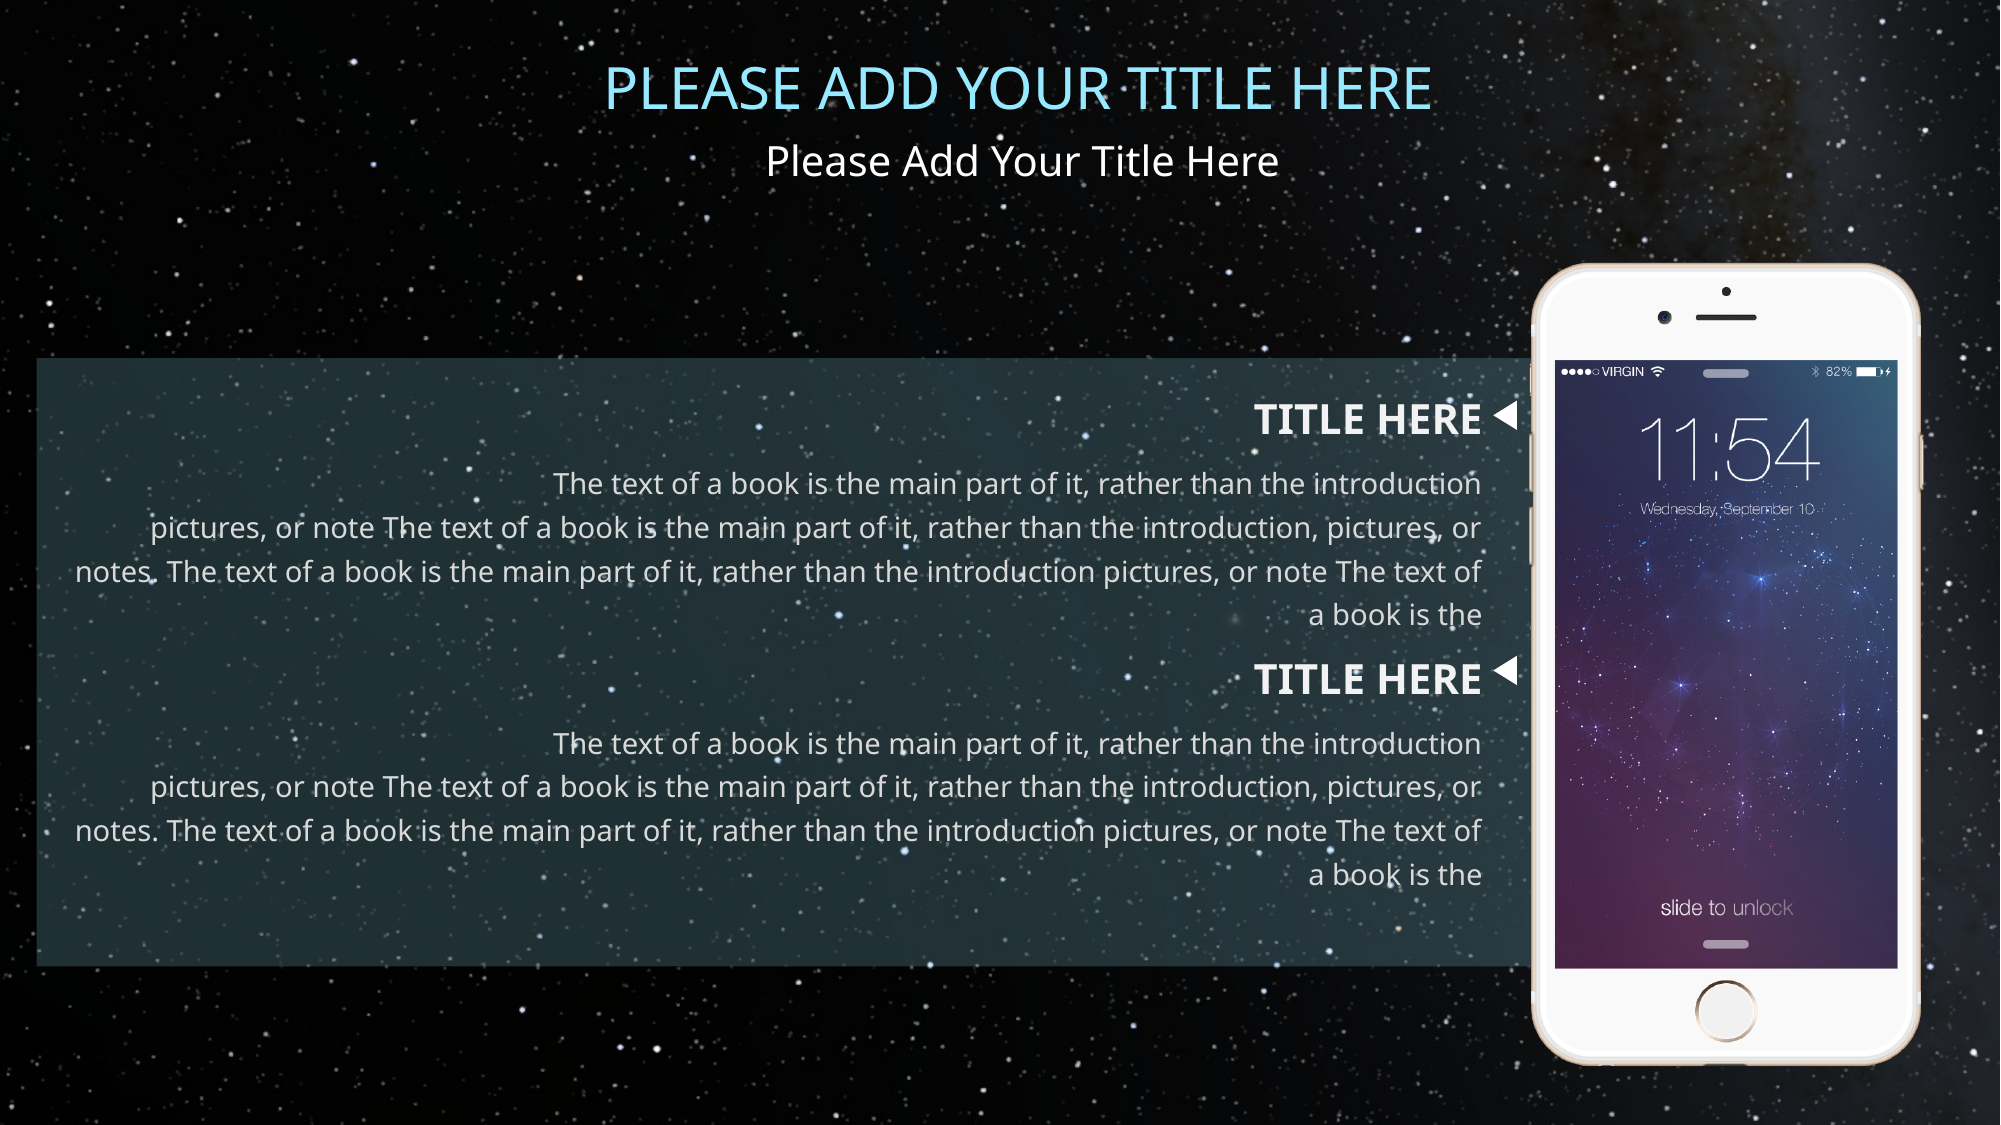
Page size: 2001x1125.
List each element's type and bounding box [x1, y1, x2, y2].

text_box [543, 43, 1499, 194]
picture [0, 0, 2000, 1125]
text_box [36, 358, 1200, 967]
